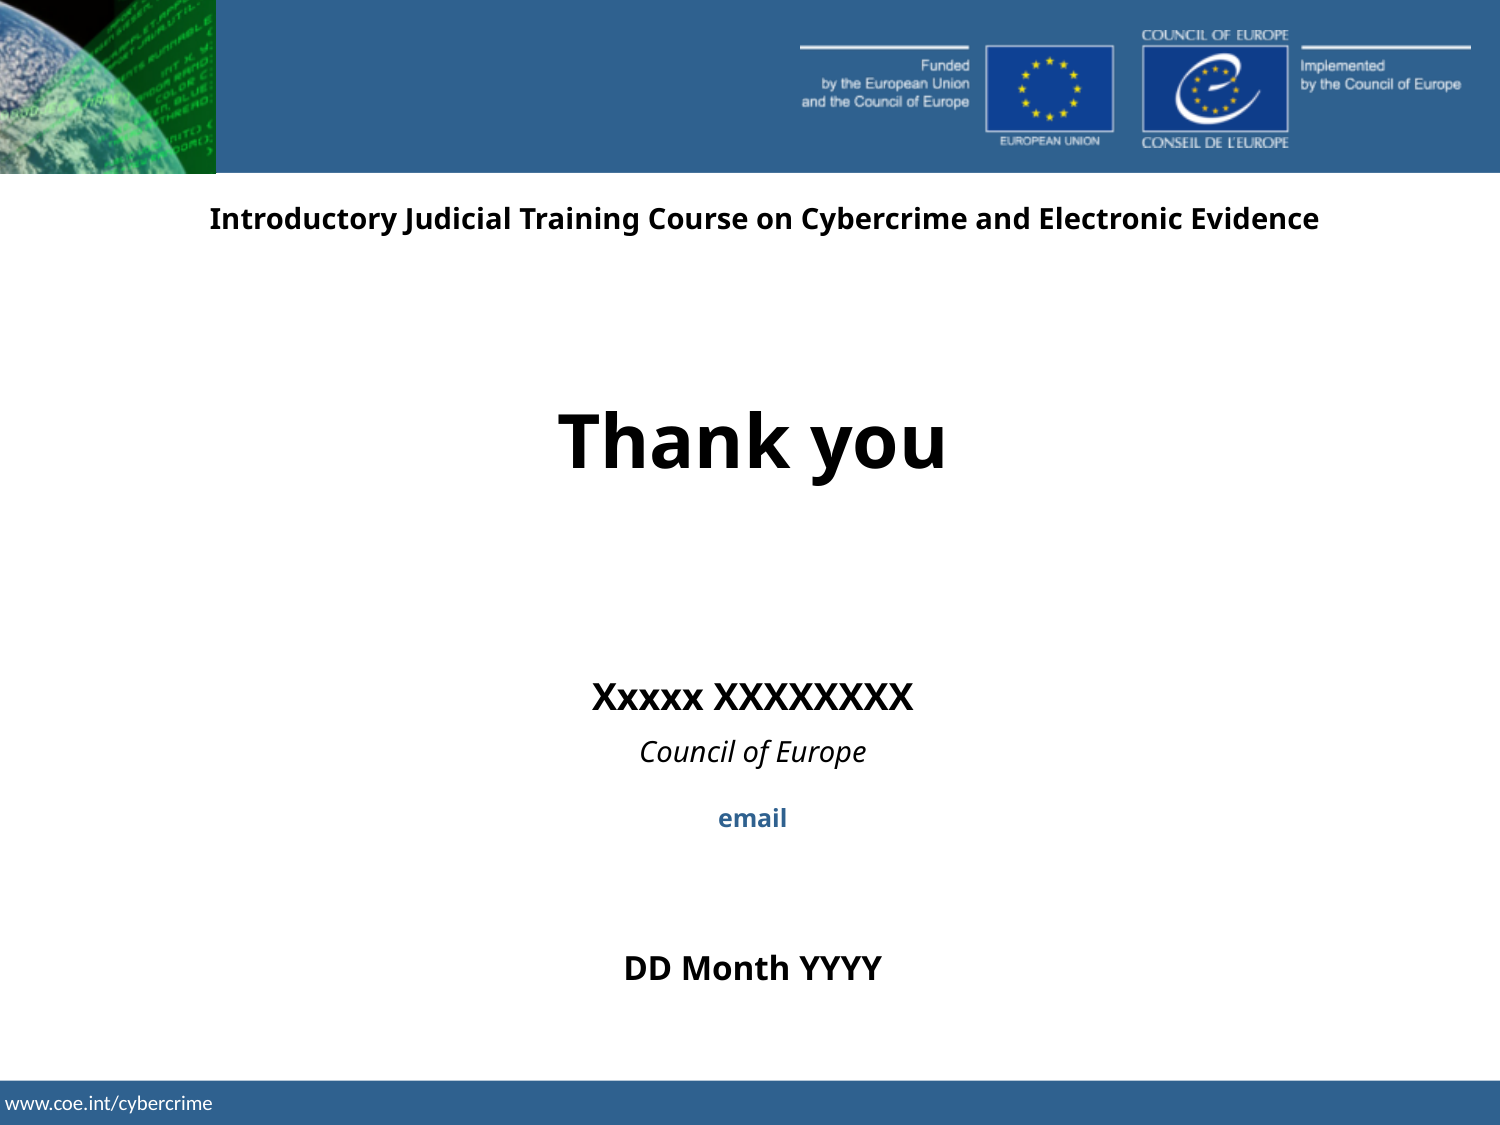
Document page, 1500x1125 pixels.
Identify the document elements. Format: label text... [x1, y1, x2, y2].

text_box Introductory Judicial Training Course on Cybercrime and Electronic Evidence [59, 193, 1471, 243]
picture [0, 0, 216, 174]
text_box [216, 0, 1500, 174]
picture [799, 30, 1471, 148]
text_box Thank you Xxxxx XXXXXXXX Council of Europe email DD Month YYYY [47, 385, 1459, 995]
